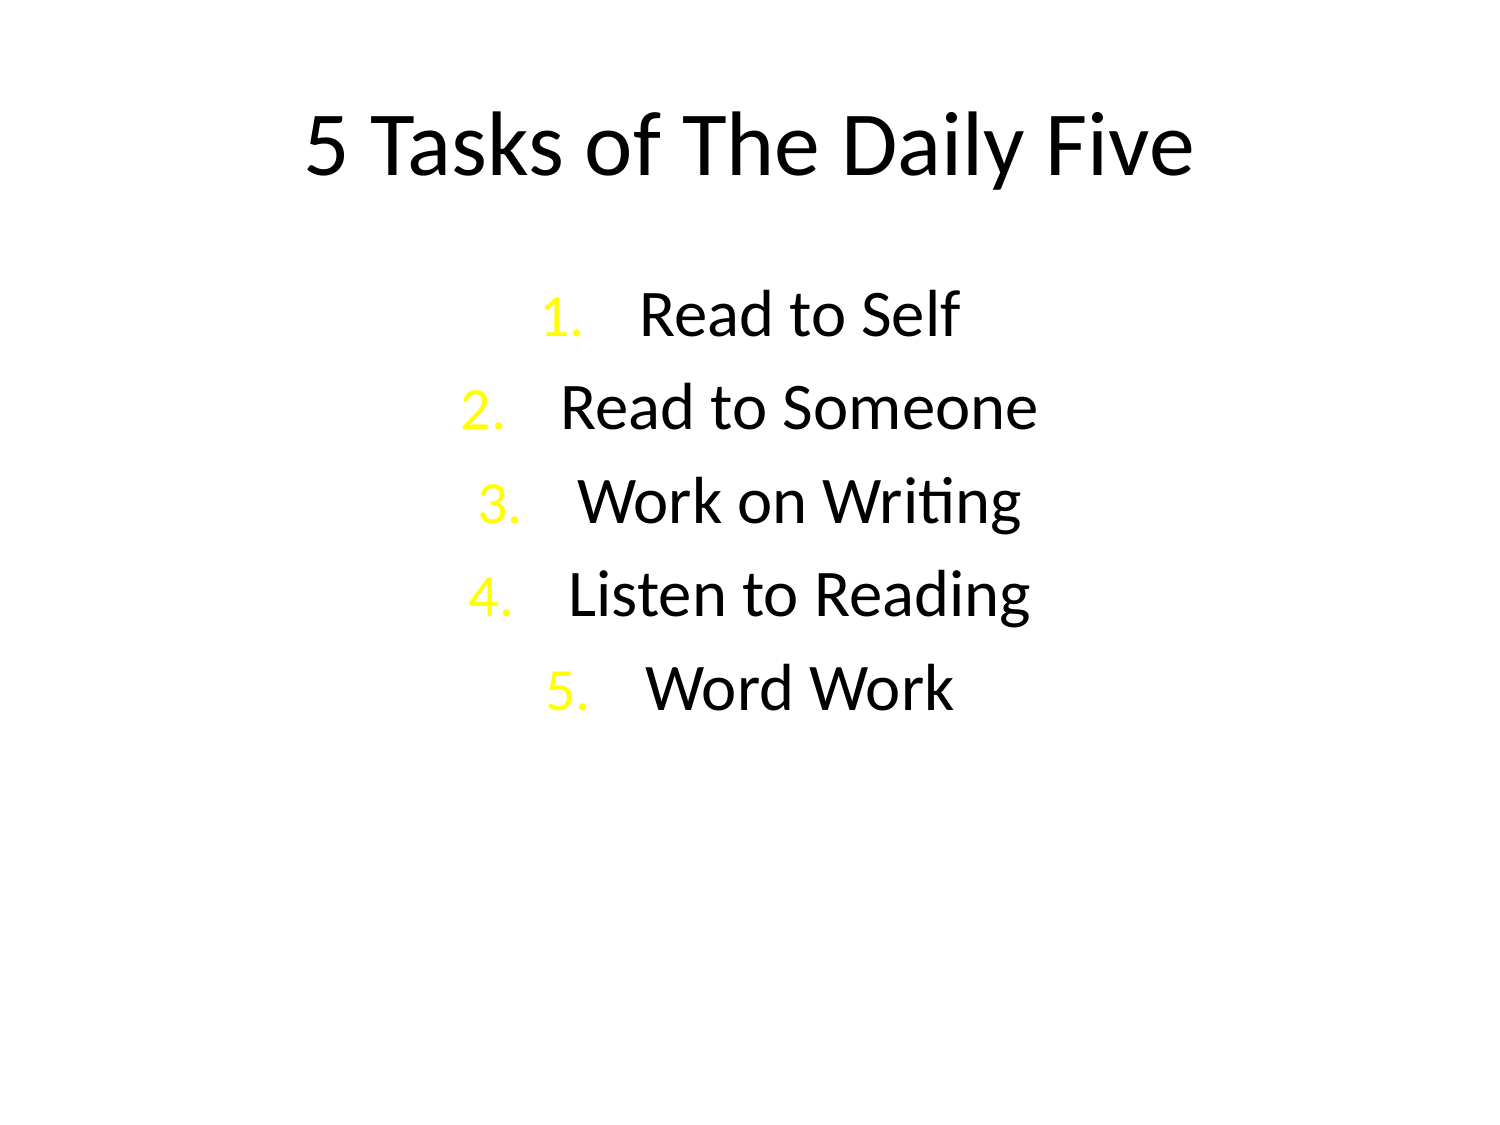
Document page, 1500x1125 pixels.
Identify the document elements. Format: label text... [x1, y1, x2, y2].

list Read to Self Read to Someone Work on Writing Listen to Reading Word Work [74, 262, 1426, 1006]
title 5 Tasks of The Daily Five [74, 44, 1426, 233]
